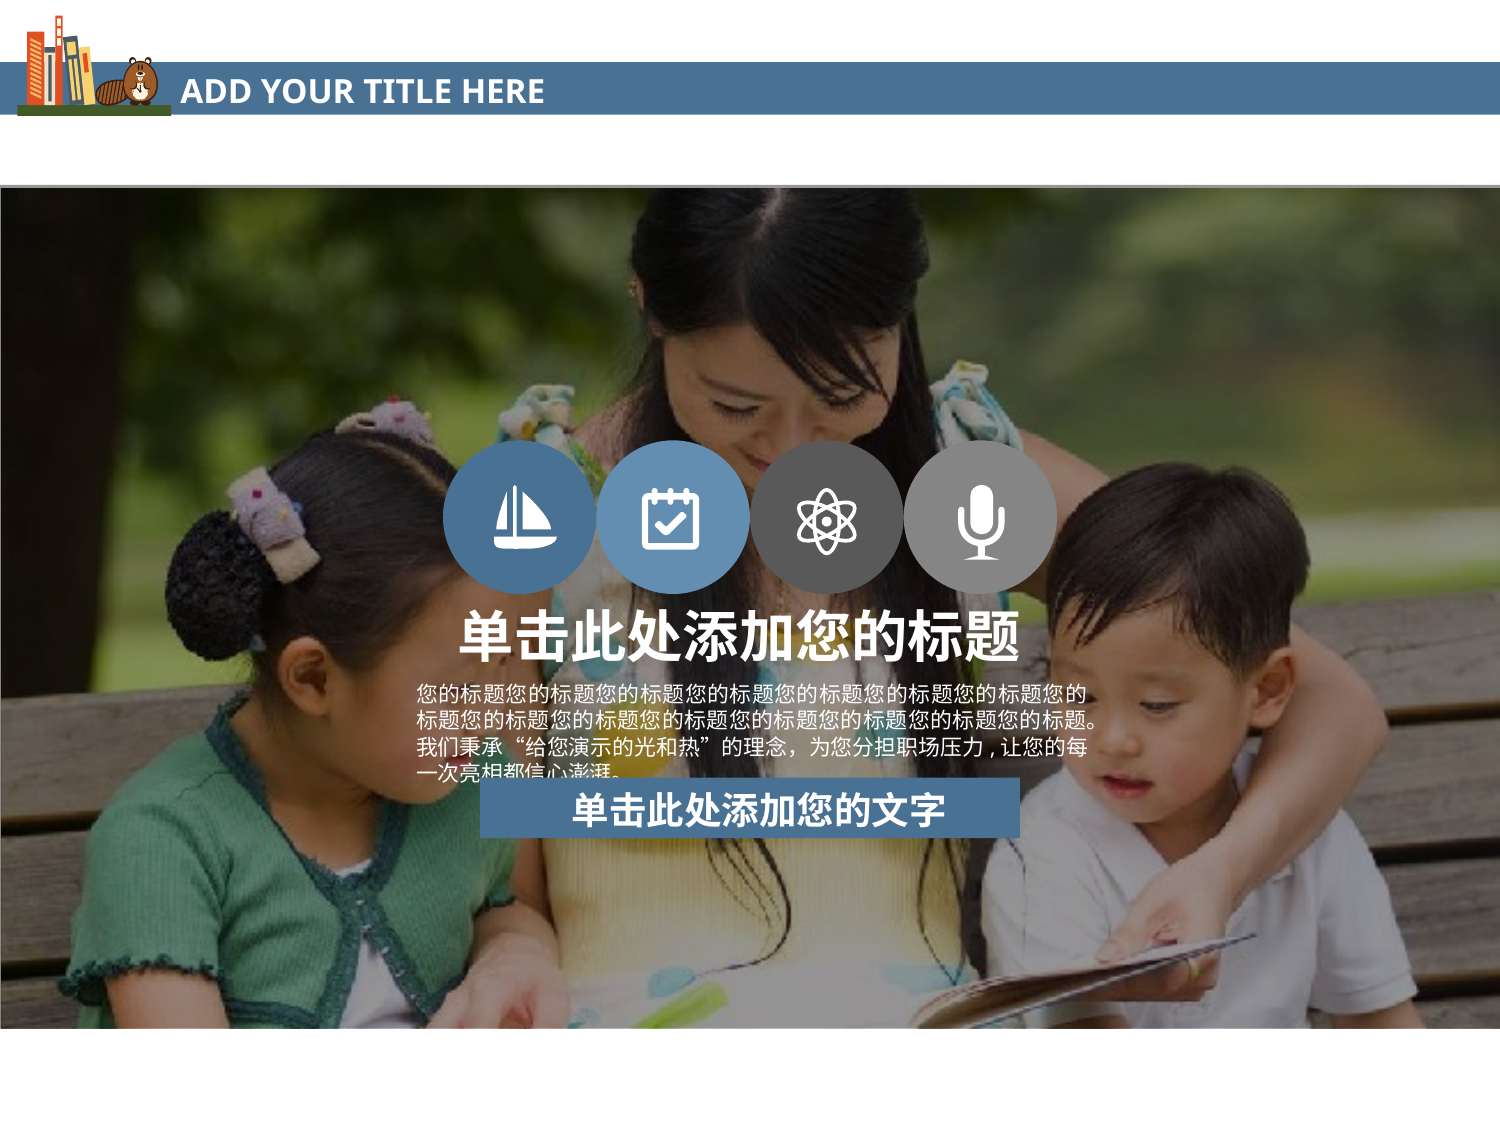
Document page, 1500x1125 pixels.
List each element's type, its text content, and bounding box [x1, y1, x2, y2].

text_box [0, 184, 1500, 188]
text_box [0, 61, 17, 116]
picture [0, 188, 1500, 1029]
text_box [17, 15, 172, 117]
text_box ADD YOUR TITLE HERE [165, 63, 645, 118]
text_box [641, 487, 700, 550]
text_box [958, 484, 1005, 560]
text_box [795, 487, 859, 556]
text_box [493, 484, 557, 550]
text_box [172, 61, 1500, 116]
